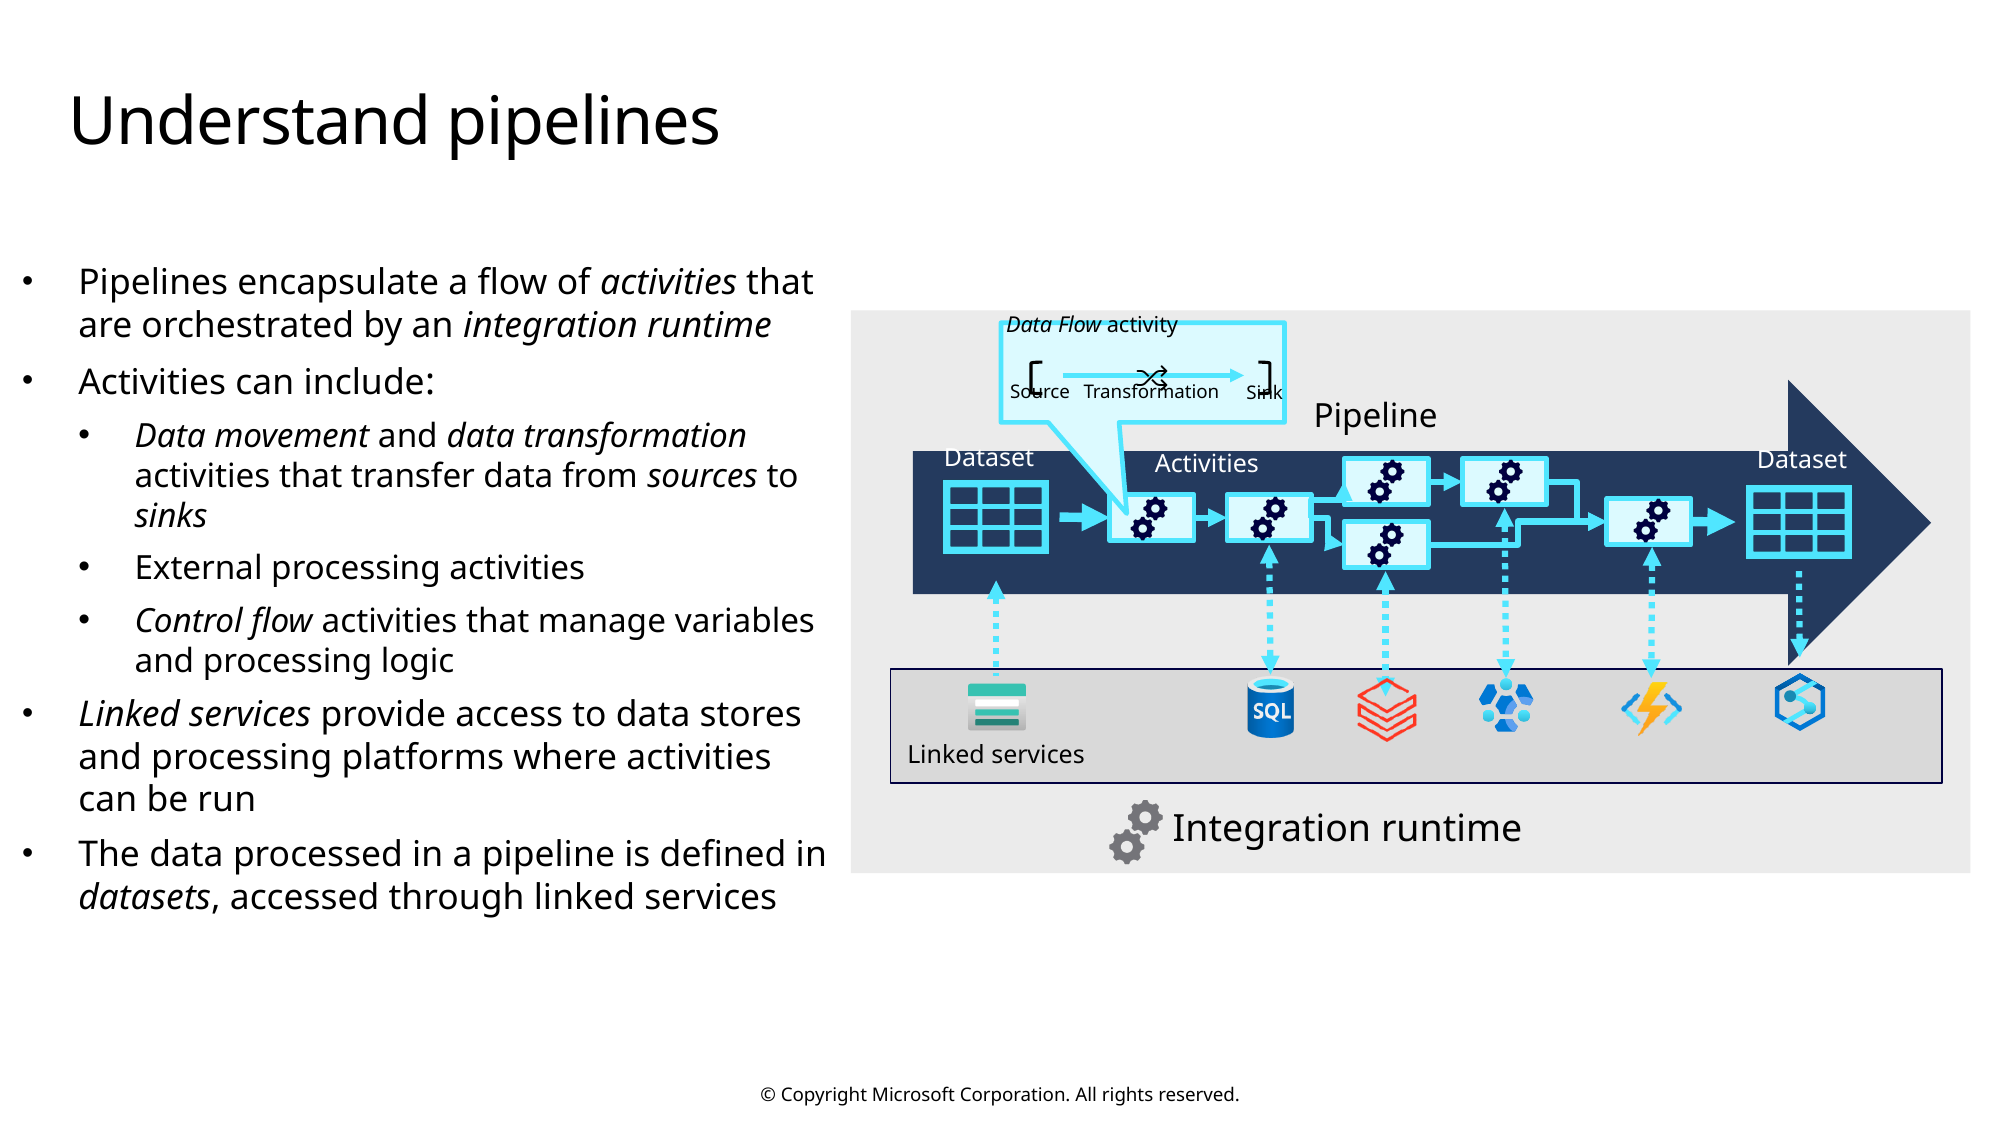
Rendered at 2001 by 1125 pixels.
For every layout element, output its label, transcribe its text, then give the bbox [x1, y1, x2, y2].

list Pipelines encapsulate a flow of activities that are orchestrated by an integration runtime Activities can include: Data movement and data transformation activities that transfer data from sources to sinks External processing activities Control flow activities that manage variables and processing logic Linked services provide access to data stores and processing platforms where activities can be run The data processed in a pipeline is defined in datasets, accessed through linked services [22, 251, 856, 848]
title Understand pipelines [68, 72, 1930, 184]
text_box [850, 301, 1971, 878]
